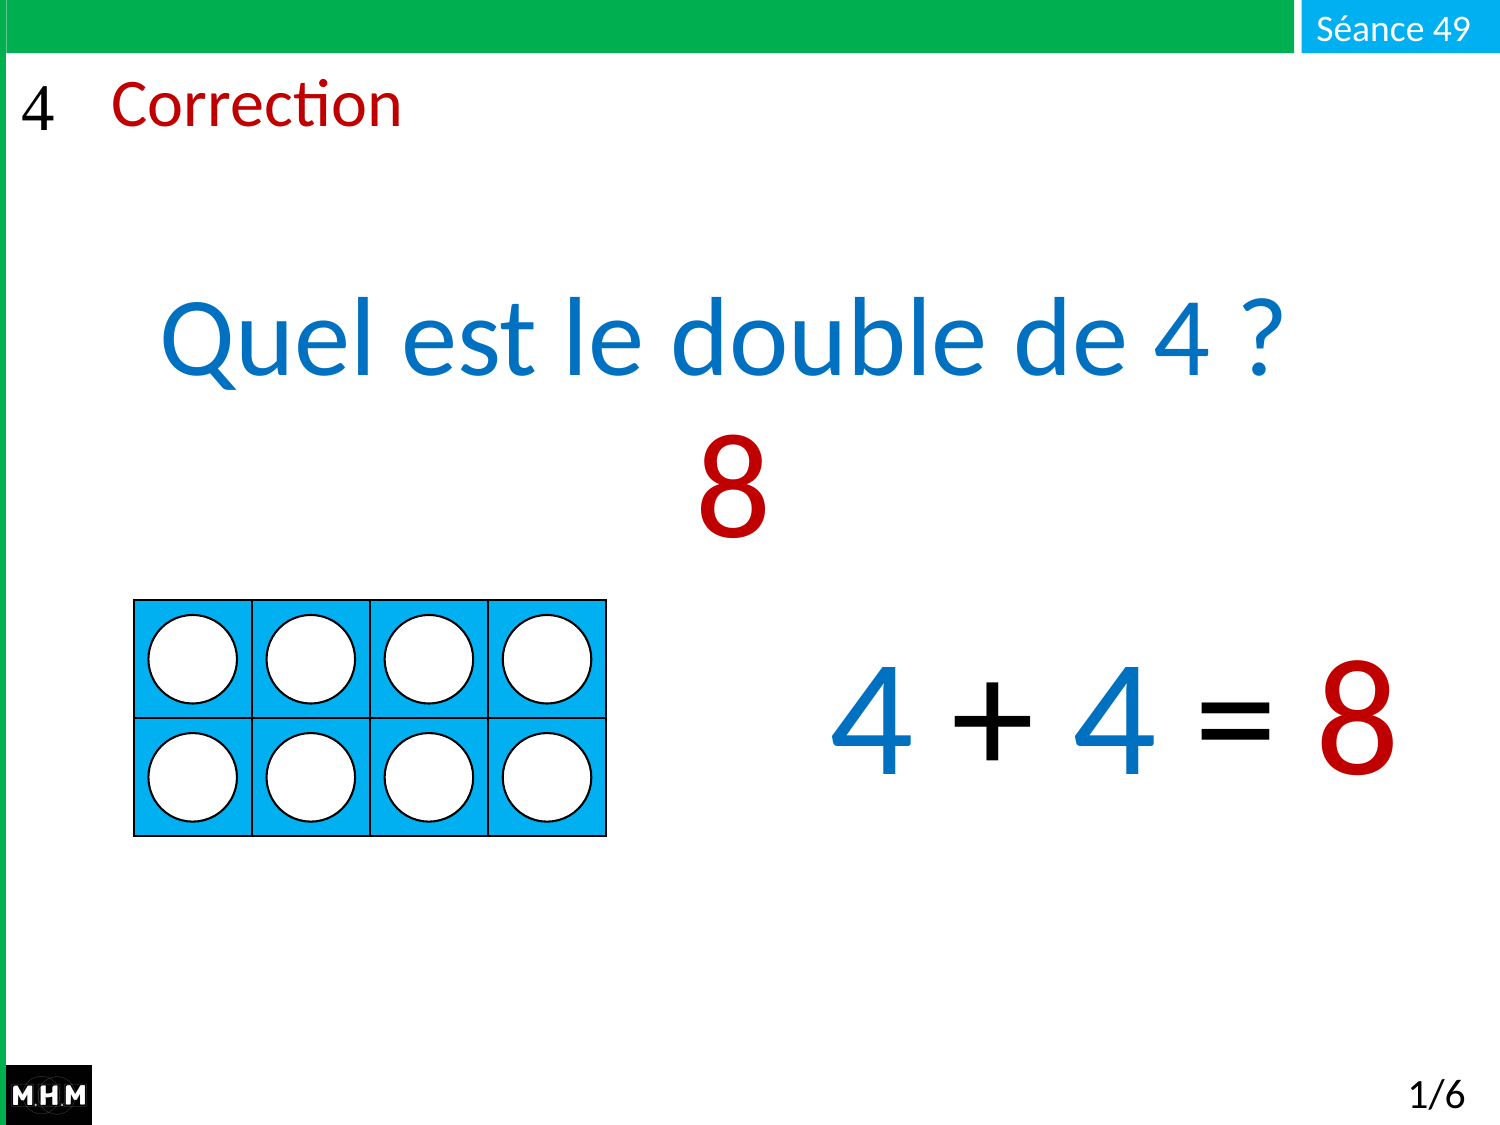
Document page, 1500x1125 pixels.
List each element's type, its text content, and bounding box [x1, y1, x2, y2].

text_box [133, 600, 369, 837]
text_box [369, 600, 607, 837]
picture [6, 1065, 92, 1125]
text_box Quel est le double de 4 ? [144, 255, 1391, 405]
list 1/6 [1373, 1064, 1500, 1125]
text_box 8 [680, 379, 787, 575]
title Correction [96, 60, 1391, 150]
text_box 4 + 4 = 8 [814, 600, 1500, 815]
